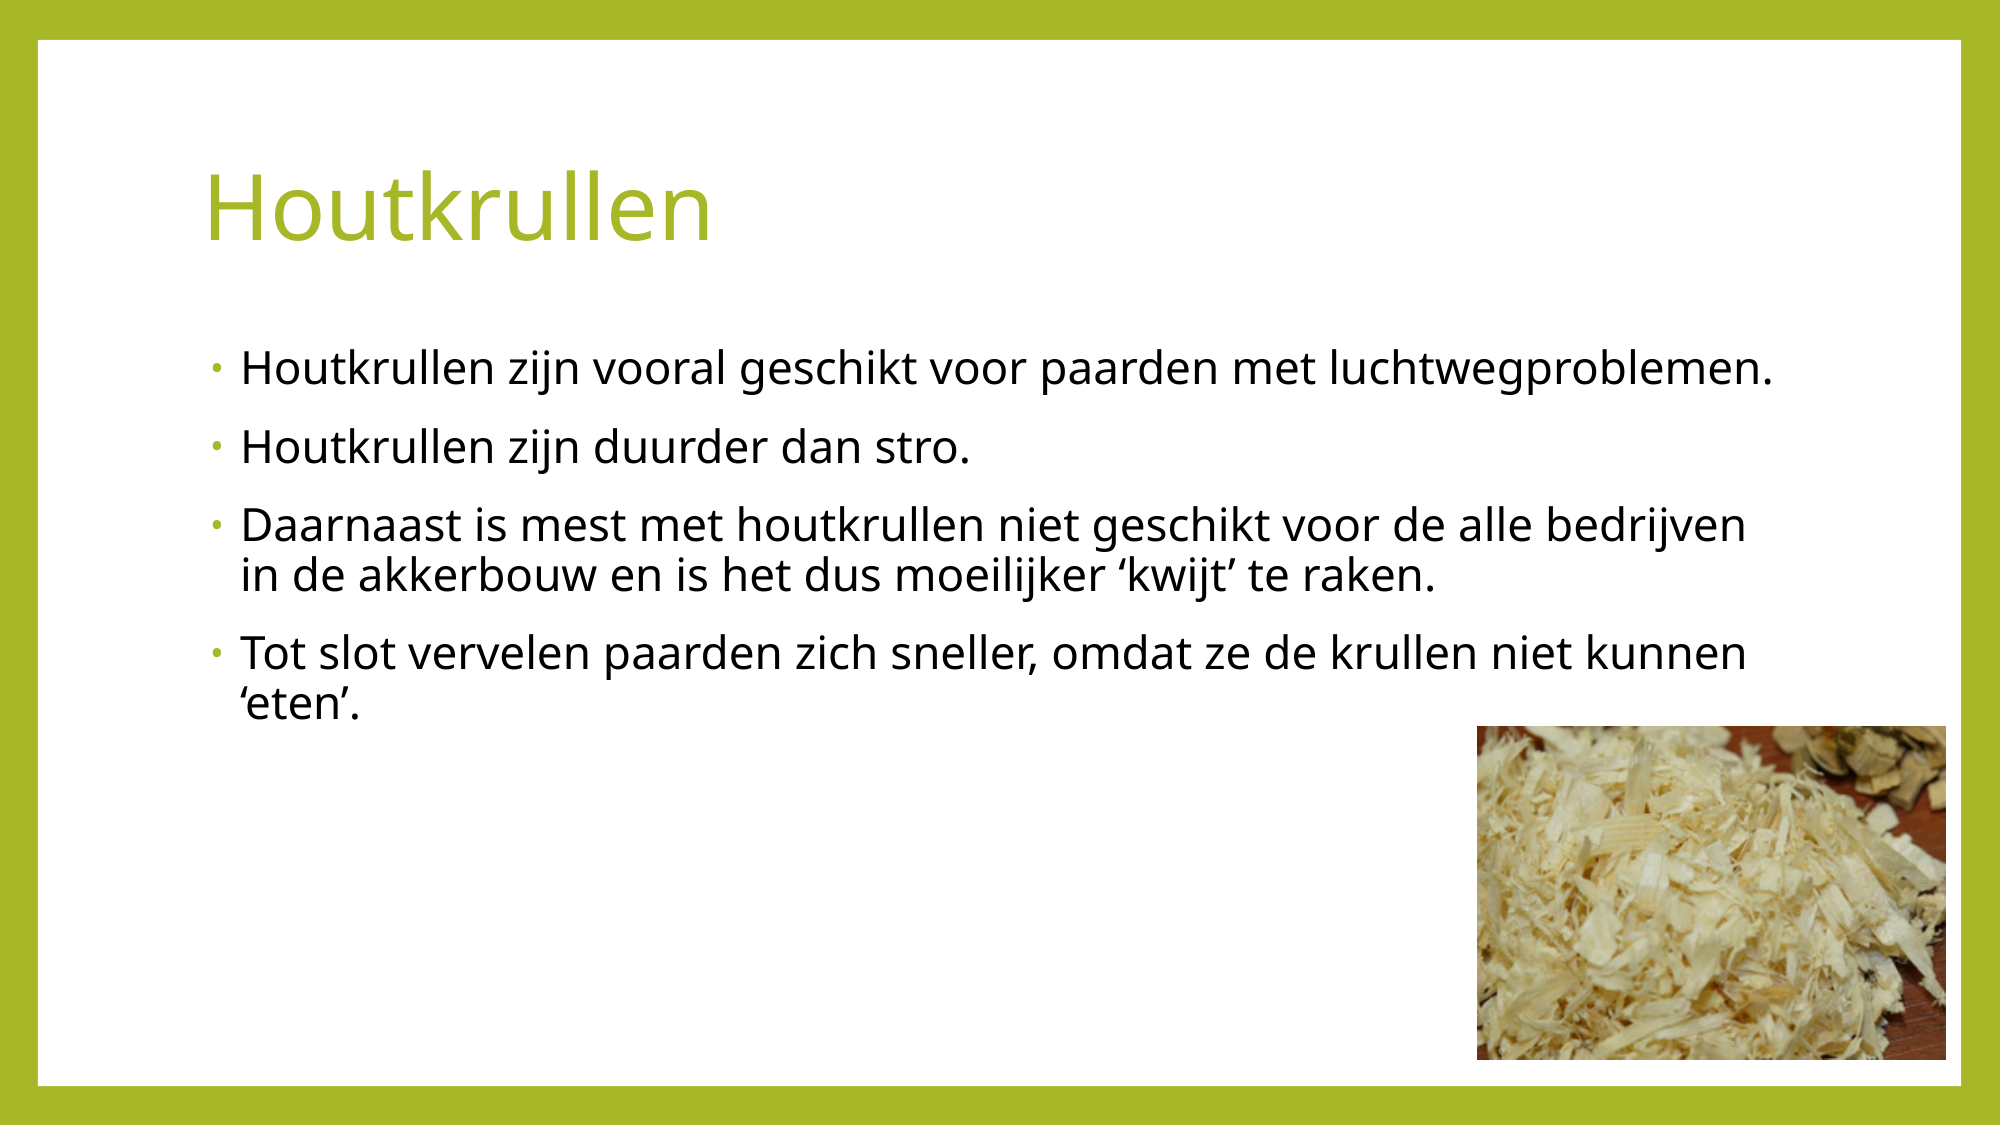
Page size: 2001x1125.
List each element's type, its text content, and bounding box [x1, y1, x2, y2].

title Houtkrullen [187, 99, 1808, 323]
picture [1476, 726, 1947, 1060]
list Houtkrullen zijn vooral geschikt voor paarden met luchtwegproblemen. Houtkrullen zijn duurder dan stro. Daarnaast is mest met houtkrullen niet geschikt voor de alle bedrijven in de akkerbouw en is het dus moeilijker ‘kwijt’ te raken. Tot slot vervelen paarden zich sneller, omdat ze de krullen niet kunnen ‘eten’. [187, 337, 1808, 1000]
